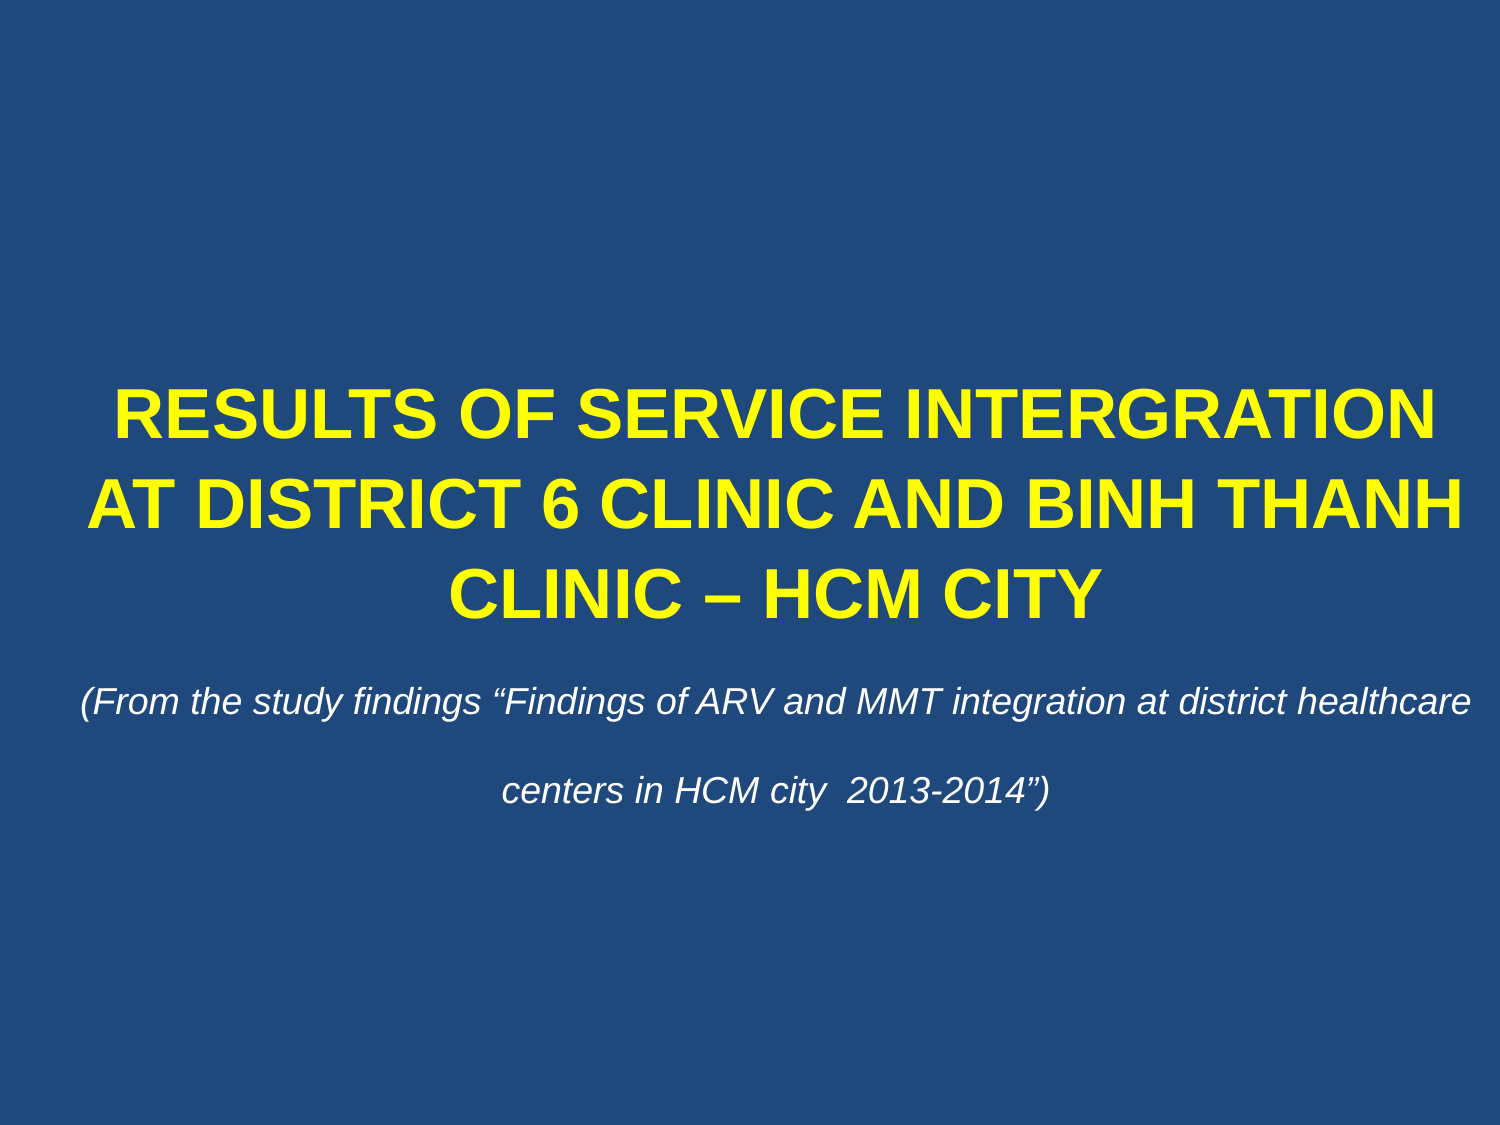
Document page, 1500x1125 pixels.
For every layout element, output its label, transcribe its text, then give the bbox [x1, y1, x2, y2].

text_box RESULTS OF SERVICE INTERGRATION AT DISTRICT 6 CLINIC AND BINH THANH CLINIC – HCM CITY (From the study findings “Findings of ARV and MMT integration at district healthcare centers in HCM city 2013-2014”) [52, 299, 1500, 875]
